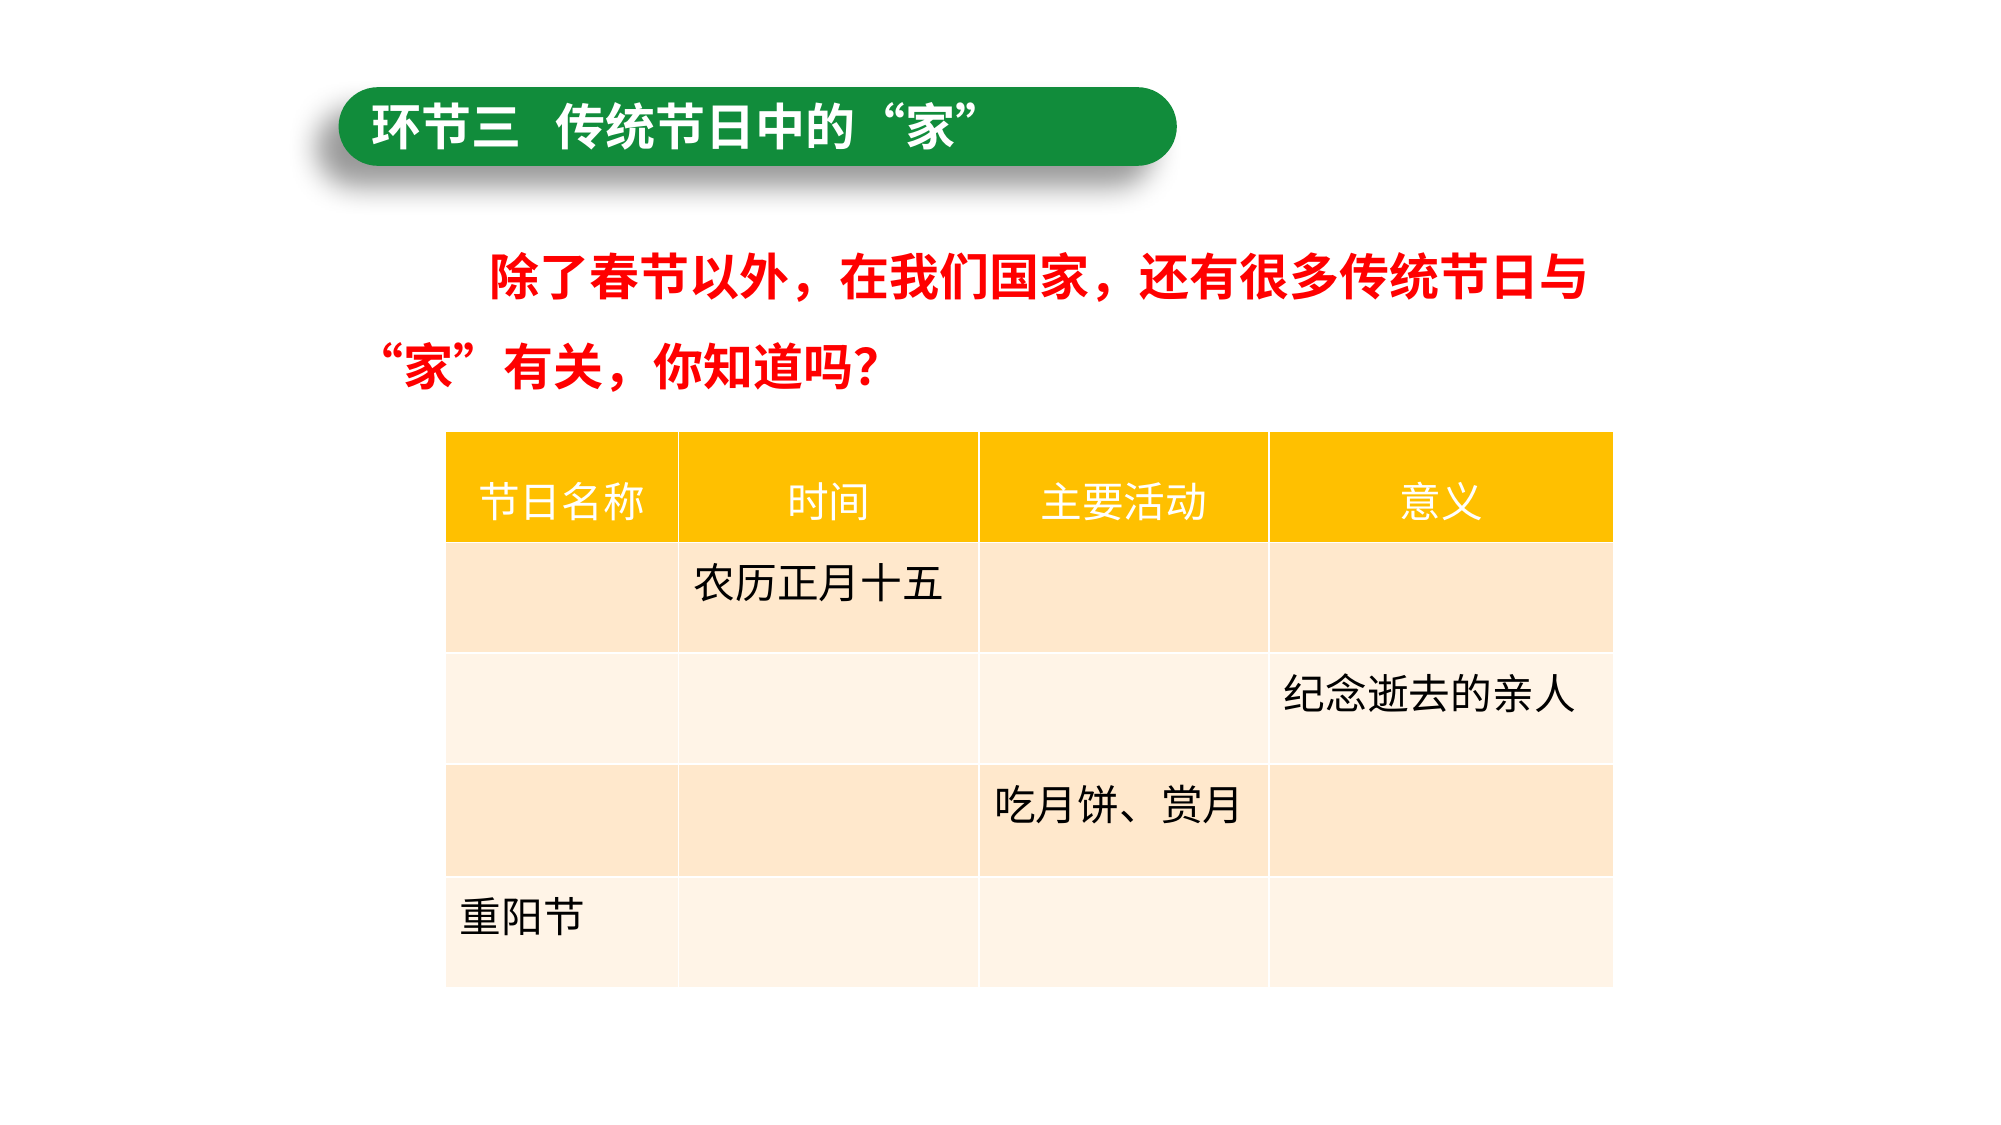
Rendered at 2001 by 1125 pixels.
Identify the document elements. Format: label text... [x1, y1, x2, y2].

table_header 主要活动 [980, 432, 1268, 542]
table_cell 纪念逝去的亲人 [1270, 654, 1613, 763]
table_cell [1270, 543, 1613, 652]
table_header 意义 [1270, 432, 1613, 542]
table_cell [446, 765, 678, 876]
table_cell [1270, 765, 1613, 876]
table_cell [679, 654, 978, 763]
table_cell [679, 878, 978, 987]
table_cell 重阳节 [446, 878, 678, 987]
table_cell [980, 543, 1268, 652]
table_cell [679, 765, 978, 876]
table_cell [980, 878, 1268, 987]
table_cell [980, 654, 1268, 763]
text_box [338, 81, 1296, 170]
table_cell 吃月饼、赏月 [980, 765, 1268, 876]
table_header 时间 [679, 432, 978, 542]
table_cell [446, 543, 678, 652]
table_cell 农历正月十五 [679, 543, 978, 652]
table_cell [446, 654, 678, 763]
text_box 除了春节以外，在我们国家，还有很多传统节日与“家”有关，你知道吗？ [338, 207, 1615, 403]
table_header 节日名称 [446, 432, 678, 542]
table_cell [1270, 878, 1613, 987]
